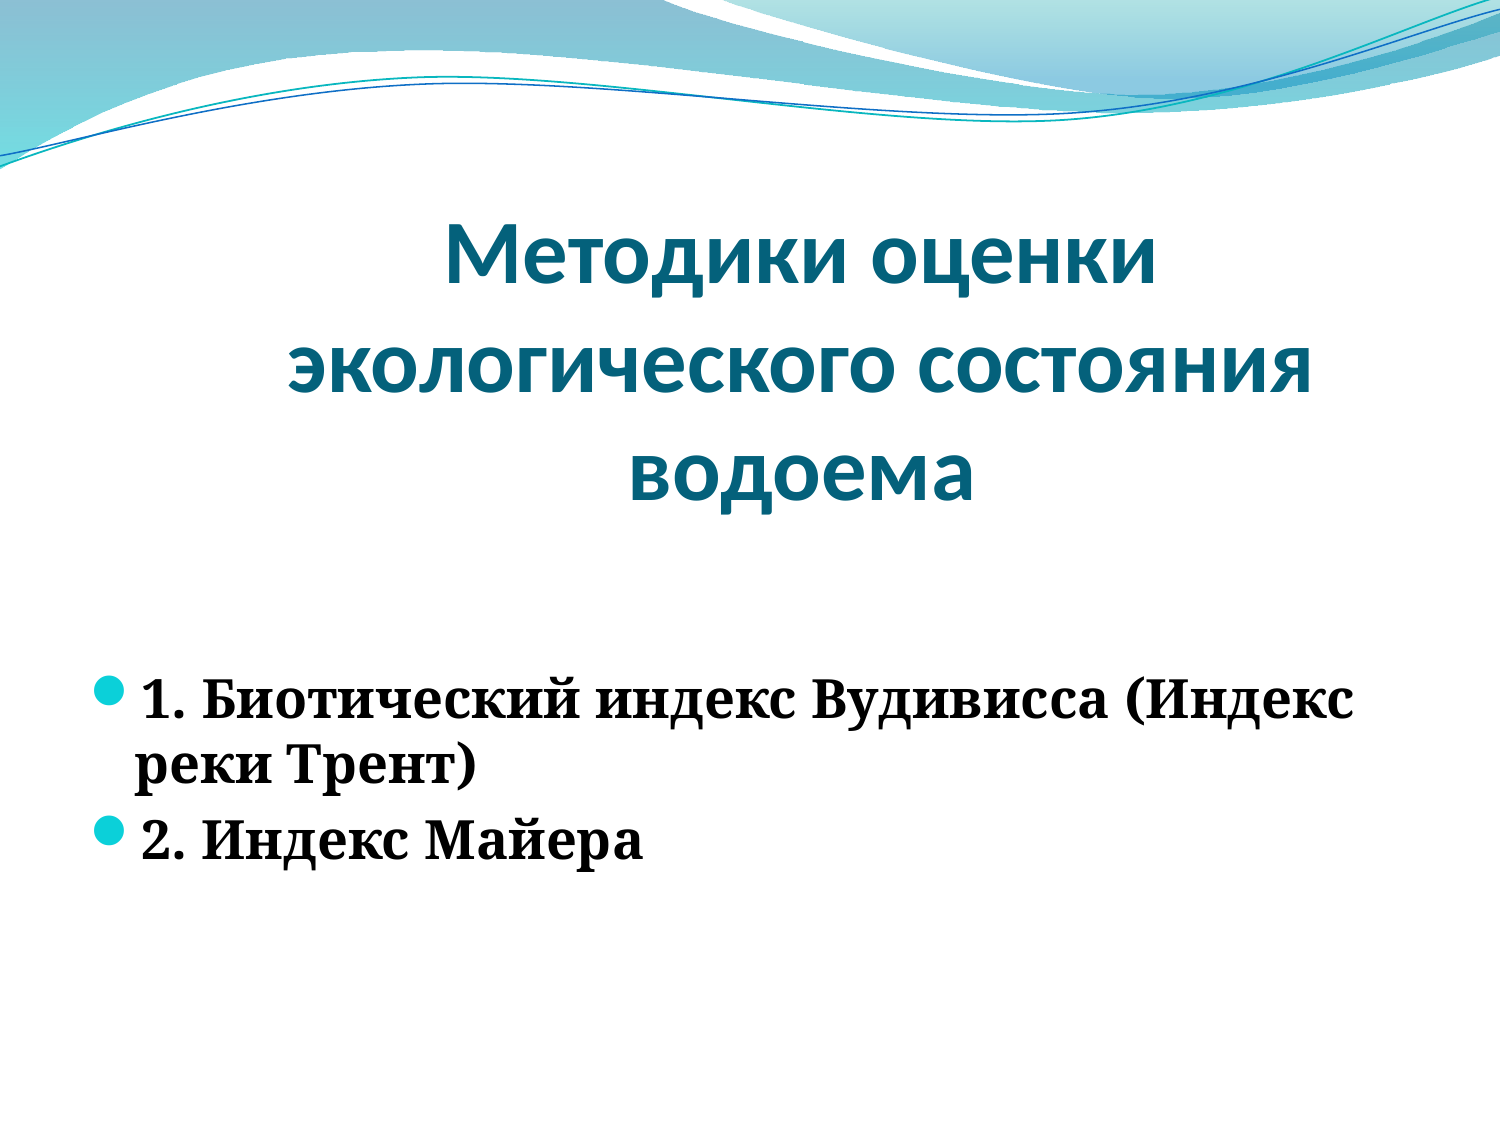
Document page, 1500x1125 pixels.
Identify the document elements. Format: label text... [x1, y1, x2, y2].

list 1. Биотический индекс Вудивисса (Индекс реки Трент) 2. Индекс Майера [75, 656, 1425, 1005]
title Методики оценки экологического состояния водоема [150, 184, 1454, 622]
